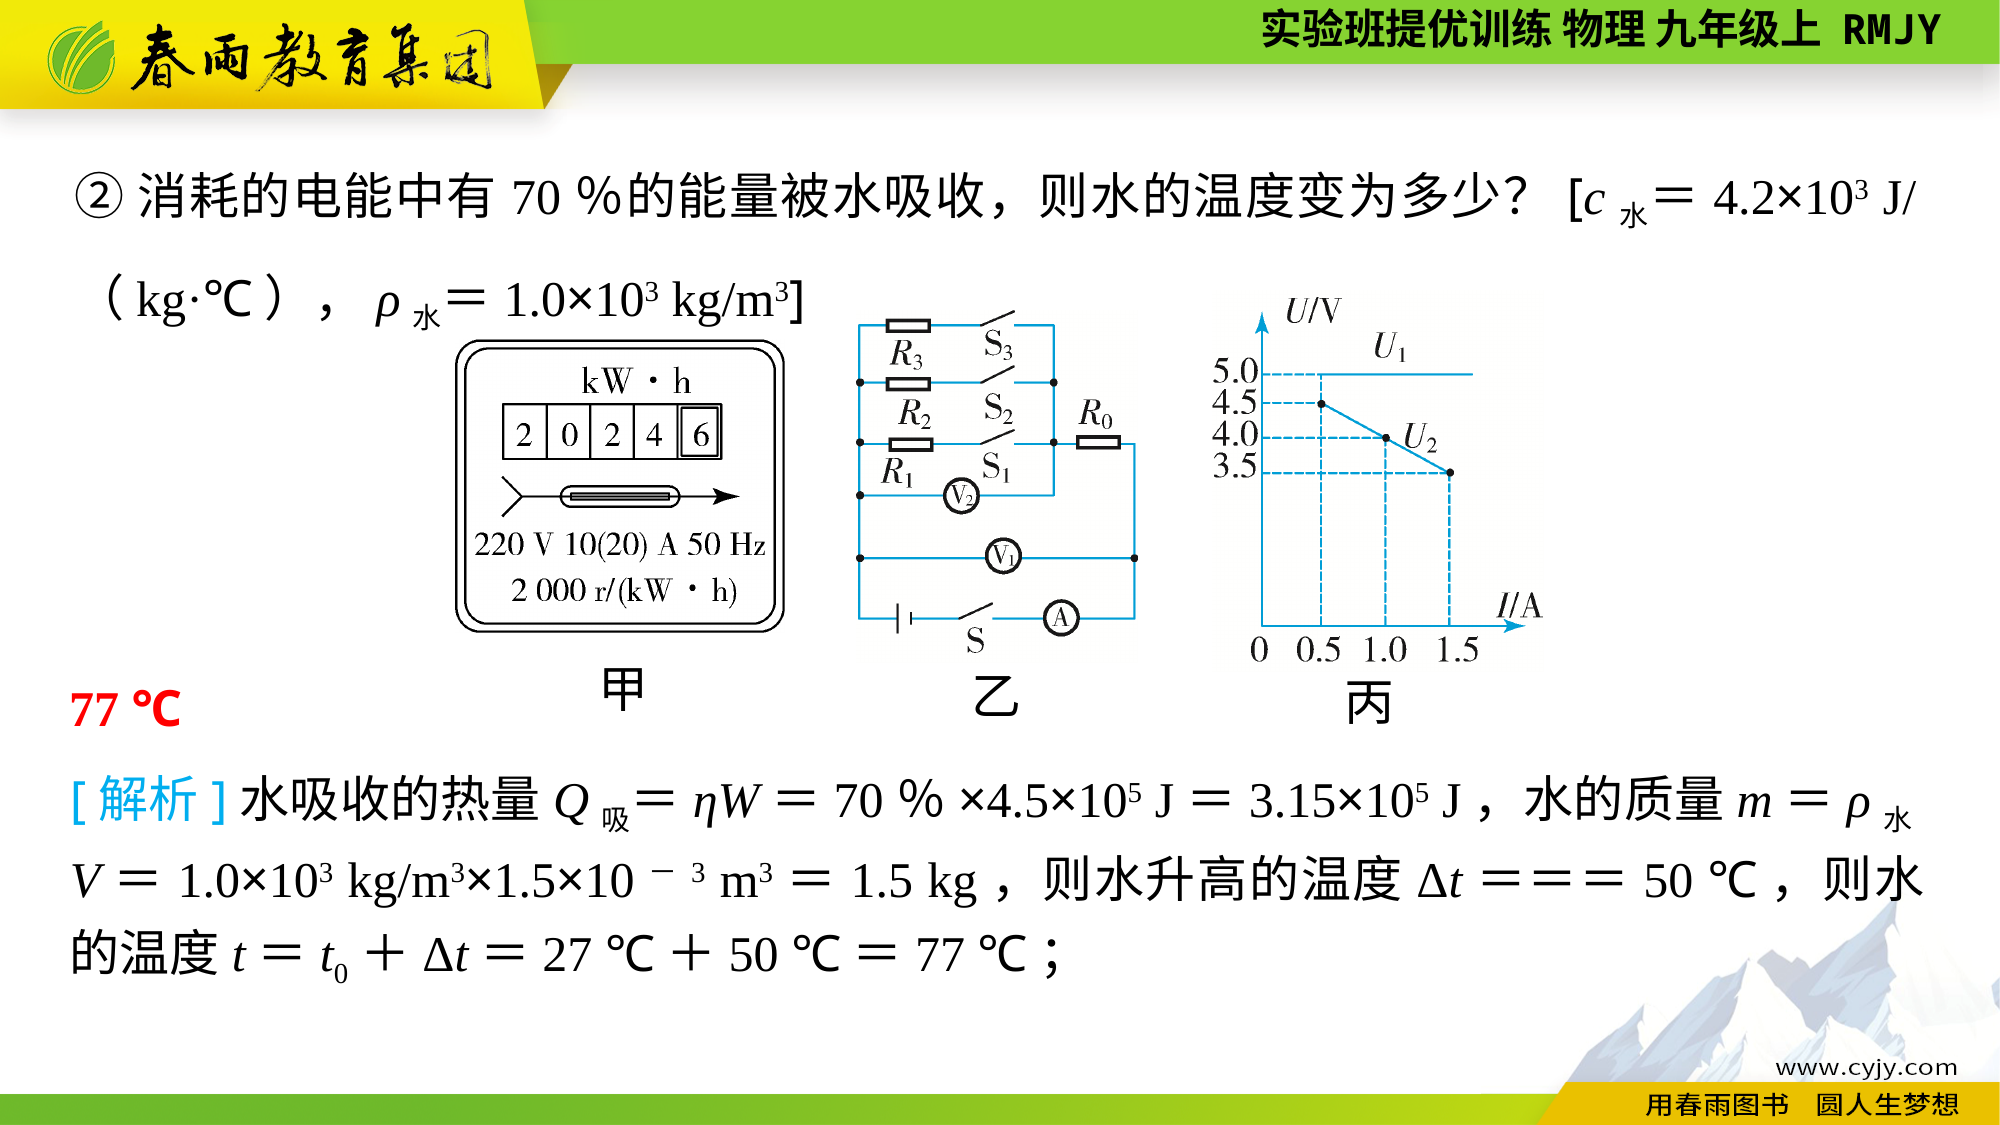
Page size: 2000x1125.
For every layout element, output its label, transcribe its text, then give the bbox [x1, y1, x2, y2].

text_box 乙 [957, 671, 1037, 732]
text_box 甲 [583, 642, 665, 725]
text_box 77 ℃ [54, 668, 259, 744]
list ②消耗的电能中有70％的能量被水吸收，则水的温度变为多少？[c水＝4.2×103 J/（kg·℃），ρ水＝1.0×103 kg/m3] [59, 122, 1944, 308]
text_box 丙 [1329, 680, 1410, 738]
picture [0, 0, 2000, 1125]
